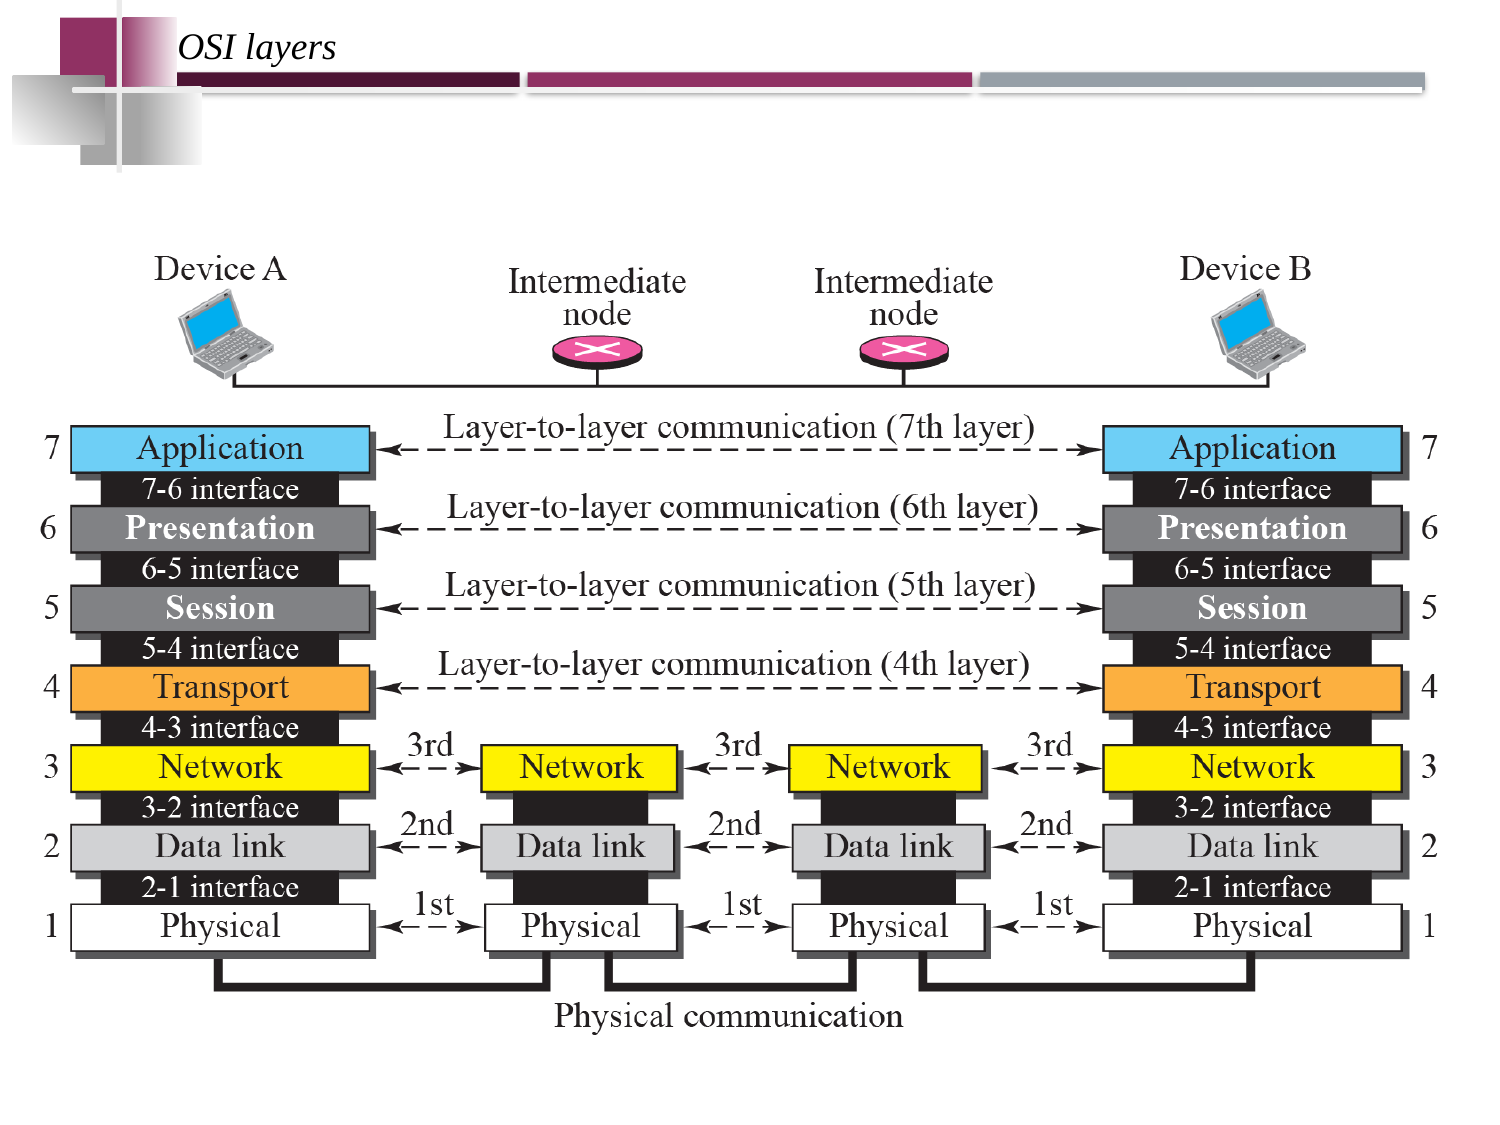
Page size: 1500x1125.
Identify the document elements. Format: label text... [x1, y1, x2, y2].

picture [154, 250, 1313, 388]
text_box [122, 93, 141, 165]
text_box [12, 75, 105, 145]
text_box [141, 93, 202, 165]
text_box [116, 0, 122, 87]
text_box OSI layers [162, 14, 1100, 75]
picture [39, 407, 1438, 1038]
text_box [60, 17, 116, 86]
text_box [116, 93, 122, 173]
text_box [80, 93, 116, 165]
text_box [122, 17, 177, 86]
text_box [72, 87, 1423, 93]
